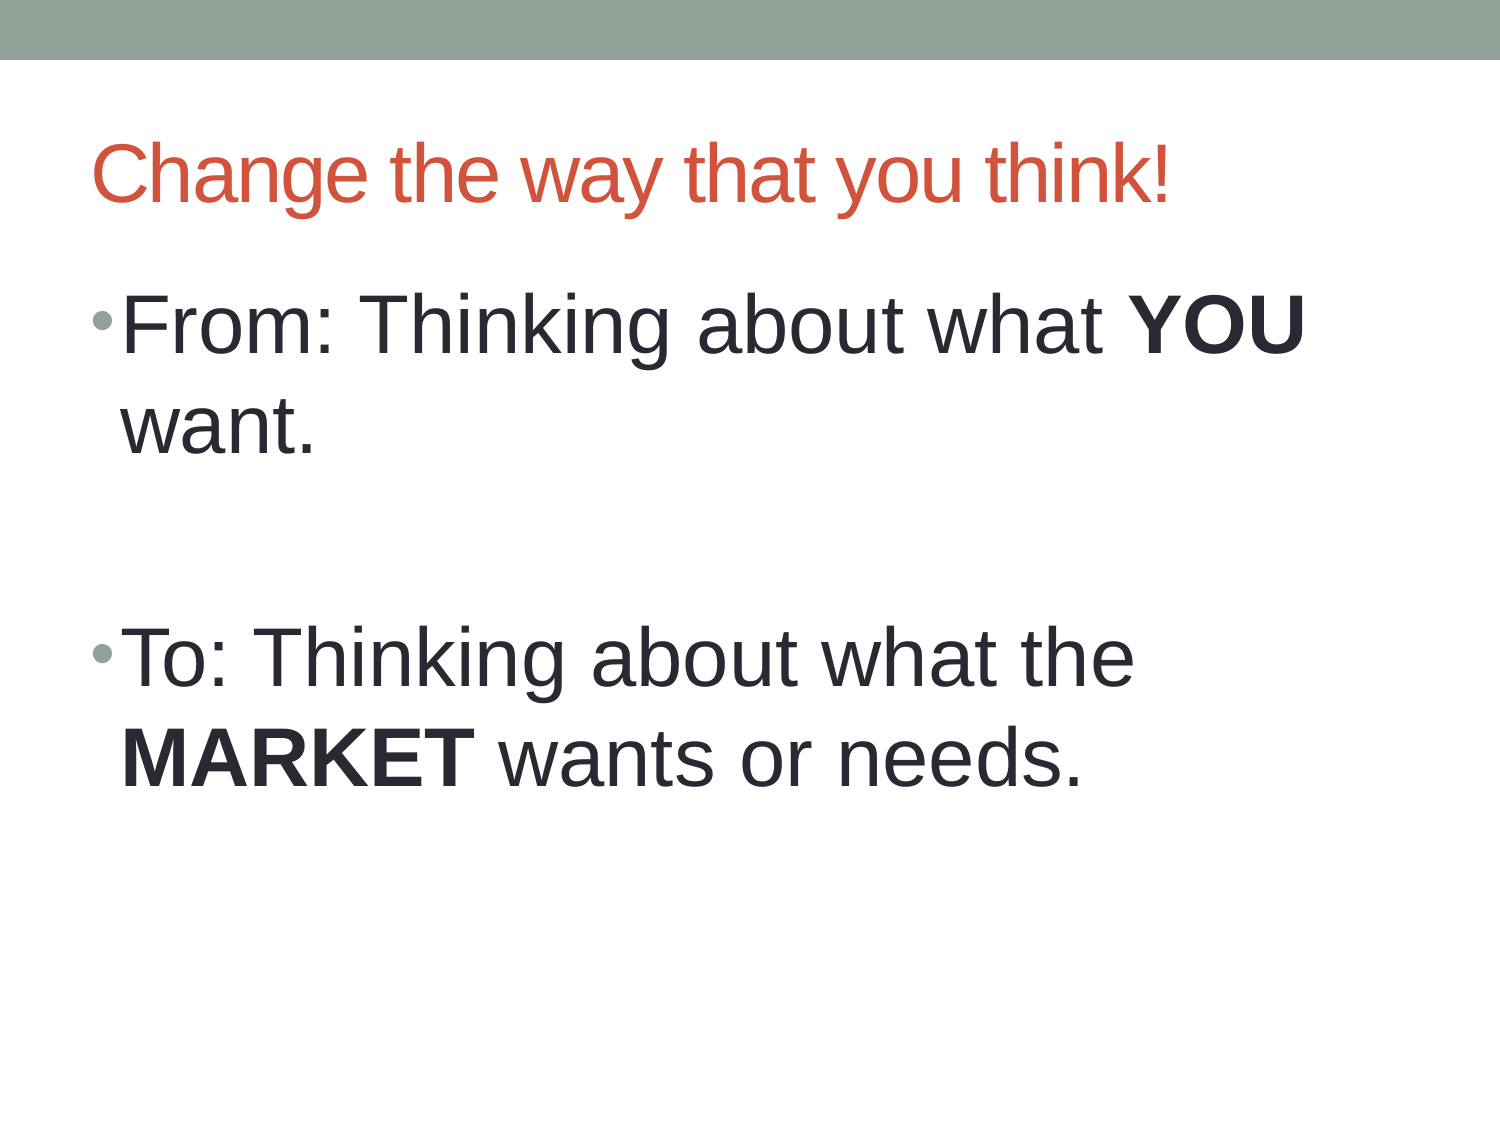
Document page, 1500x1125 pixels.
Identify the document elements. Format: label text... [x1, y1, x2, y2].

list From: Thinking about what YOU want. To: Thinking about what the MARKET wants or needs. [75, 262, 1425, 1063]
title Change the way that you think! [75, 87, 1425, 250]
